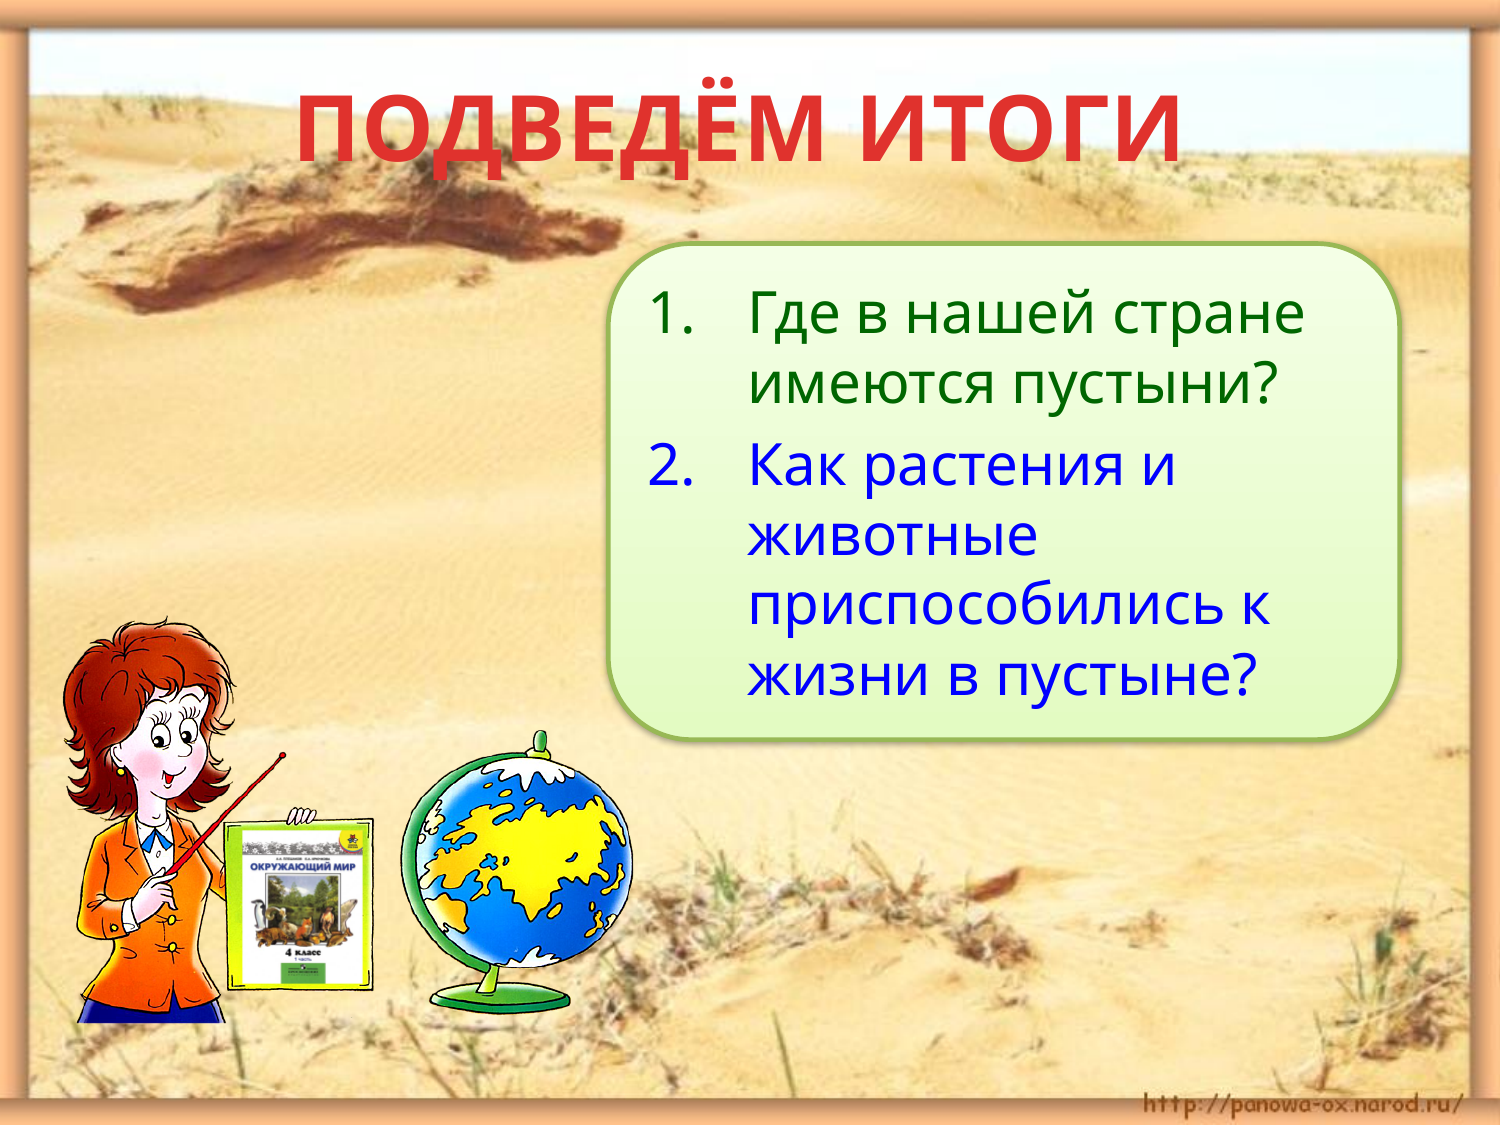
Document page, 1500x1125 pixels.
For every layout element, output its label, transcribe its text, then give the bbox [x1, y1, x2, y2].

picture [0, 0, 1500, 1125]
title ПОДВЕДЁМ ИТОГИ [64, 30, 1415, 219]
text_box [29, 585, 656, 1033]
text_box Где в нашей стране имеются пустыни? Как растения и животные приспособились к жизни в пустыне? [607, 242, 1401, 741]
